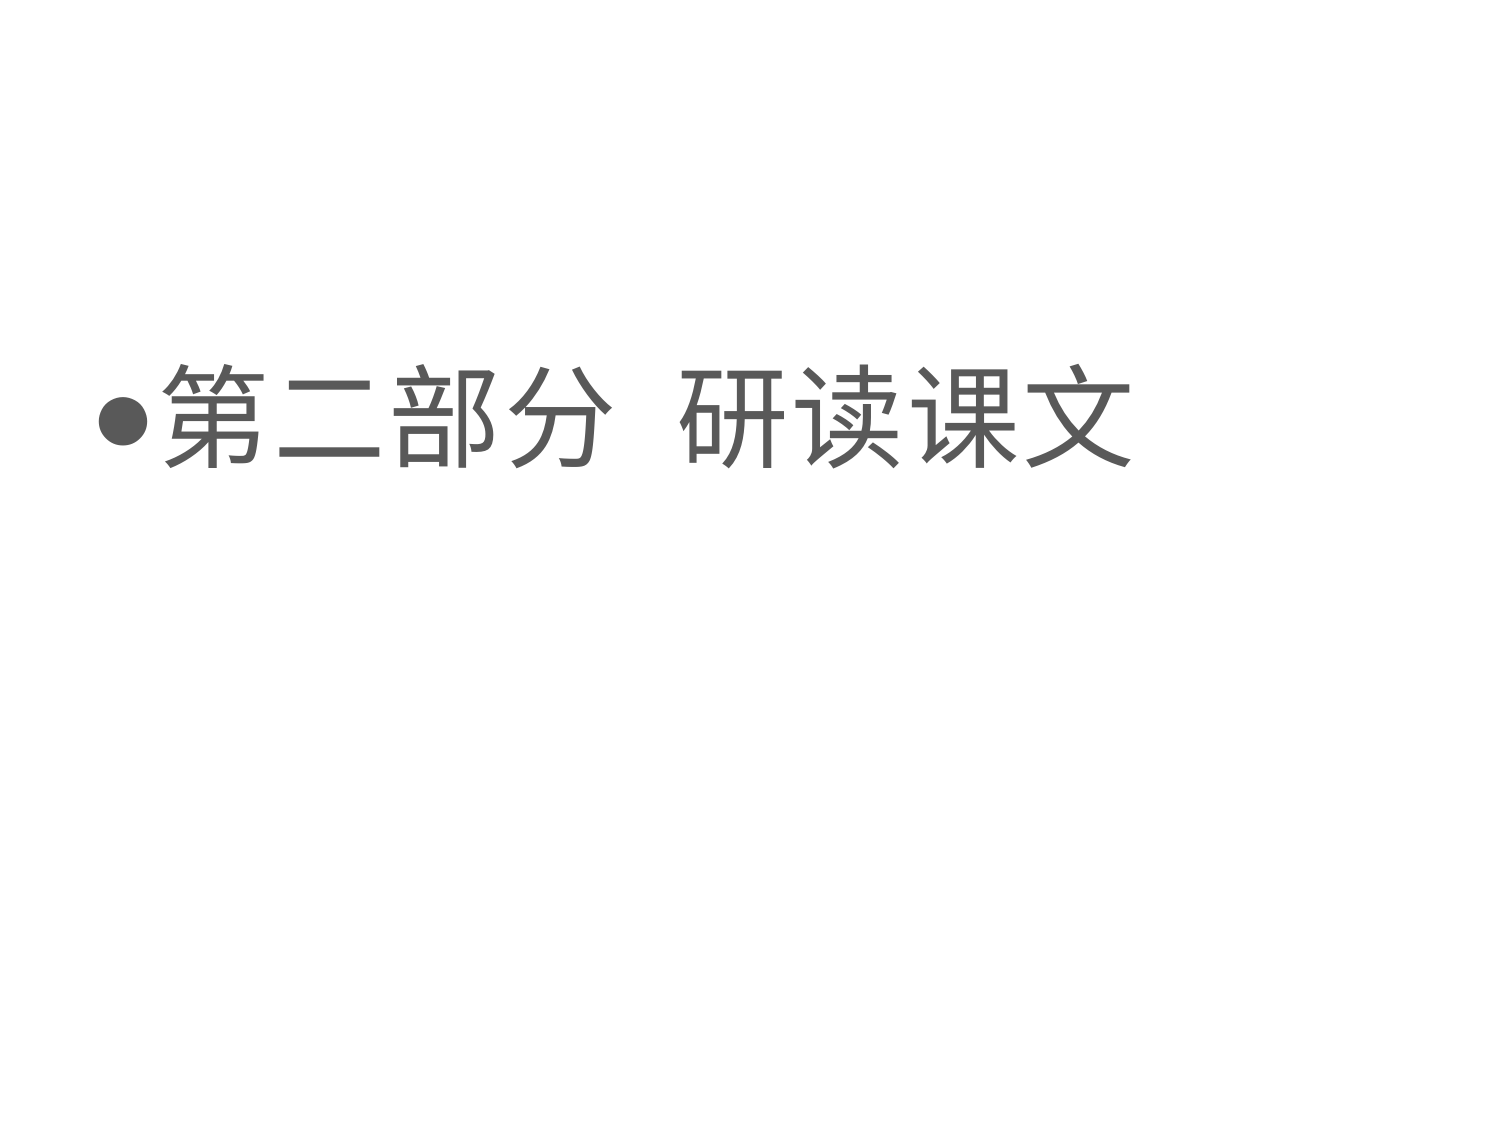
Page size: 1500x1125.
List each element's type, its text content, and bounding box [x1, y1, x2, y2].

list 第二部分 研读课文 [74, 244, 1425, 1026]
